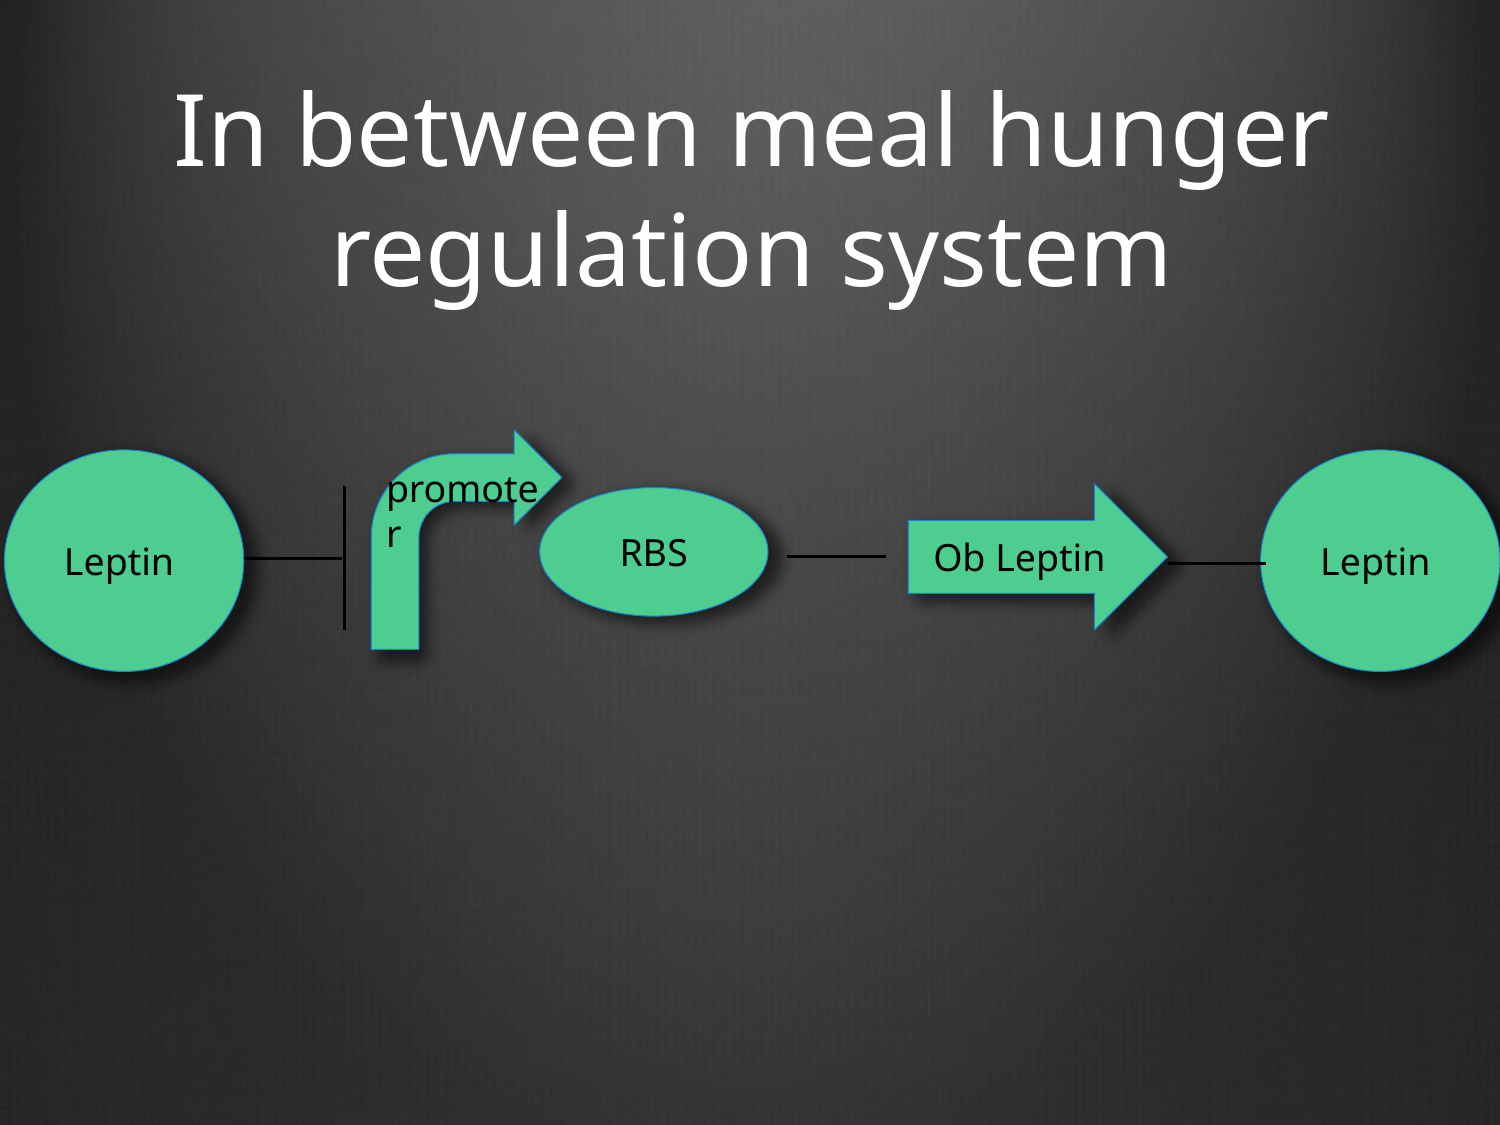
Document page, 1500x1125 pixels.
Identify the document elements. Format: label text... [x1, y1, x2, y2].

text_box promoter [371, 457, 562, 562]
text_box Leptin [3, 449, 245, 672]
text_box Leptin [1260, 449, 1500, 672]
text_box RBS [540, 487, 769, 617]
text_box In between meal hunger regulation system [4, 59, 1500, 314]
text_box [370, 530, 420, 650]
text_box [429, 429, 543, 457]
text_box Ob Leptin [907, 483, 1168, 631]
